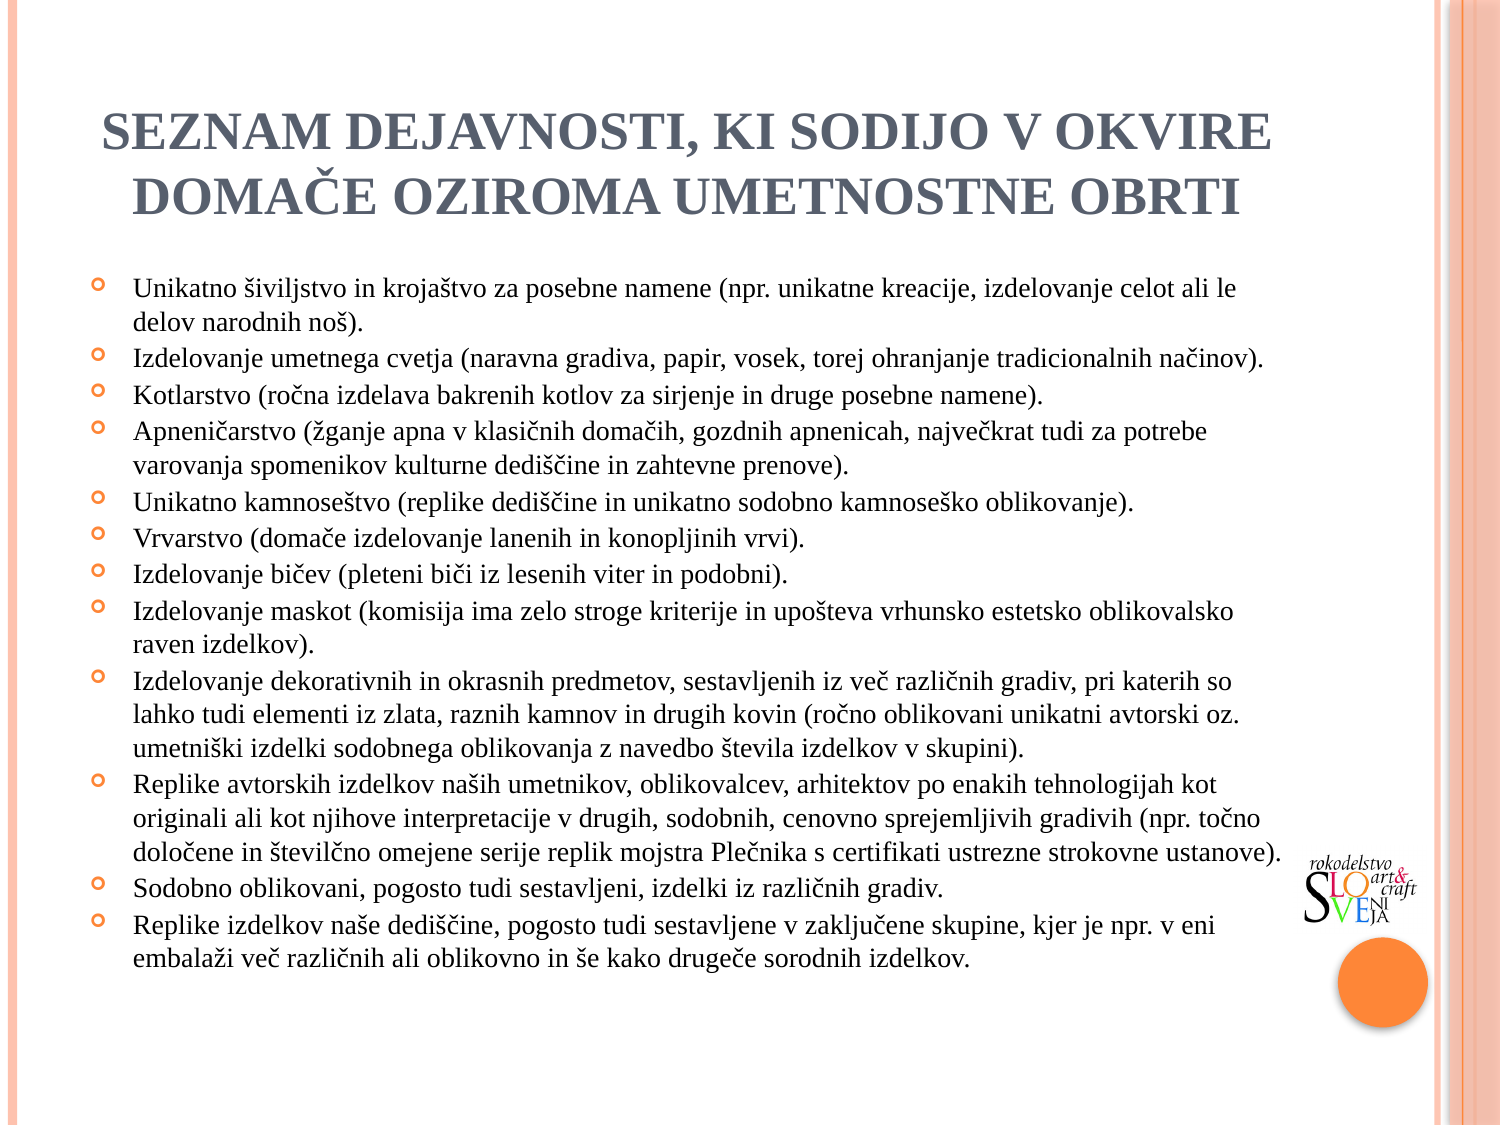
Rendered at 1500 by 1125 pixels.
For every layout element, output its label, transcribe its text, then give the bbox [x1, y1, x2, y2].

list Unikatno šiviljstvo in krojaštvo za posebne namene (npr. unikatne kreacije, izdelovanje celot ali le delov narodnih noš). Izdelovanje umetnega cvetja (naravna gradiva, papir, vosek, torej ohranjanje tradicionalnih načinov). Kotlarstvo (ročna izdelava bakrenih kotlov za sirjenje in druge posebne namene). Apneničarstvo (žganje apna v klasičnih domačih, gozdnih apnenicah, največkrat tudi za potrebe varovanja spomenikov kulturne dediščine in zahtevne prenove). Unikatno kamnoseštvo (replike dediščine in unikatno sodobno kamnoseško oblikovanje). Vrvarstvo (domače izdelovanje lanenih in konopljinih vrvi). Izdelovanje bičev (pleteni biči iz lesenih viter in podobni). Izdelovanje maskot (komisija ima zelo stroge kriterije in upošteva vrhunsko estetsko oblikovalsko raven izdelkov). Izdelovanje dekorativnih in okrasnih predmetov, sestavljenih iz več različnih gradiv, pri katerih so lahko tudi elementi iz zlata, raznih kamnov in drugih kovin (ročno oblikovani unikatni avtorski oz. umetniški izdelki sodobnega oblikovanja z navedbo števila izdelkov v skupini). Replike avtorskih izdelkov naših umetnikov, oblikovalcev, arhitektov po enakih tehnologijah kot originali ali kot njihove interpretacije v drugih, sodobnih, cenovno sprejemljivih gradivih (npr. točno določene in številčno omejene serije replik mojstra Plečnika s certifikati ustrezne strokovne ustanove). Sodobno oblikovani, pogosto tudi sestavljeni, izdelki iz različnih gradiv. Replike izdelkov naše dediščine, pogosto tudi sestavljene v zaključene skupine, kjer je npr. v eni embalaži več različnih ali oblikovno in še kako drugeče sorodnih izdelkov. [75, 262, 1300, 1062]
title Seznam dejavnosti, ki sodijo v okvire domače oziroma umetnostne obrti [75, 45, 1300, 233]
picture [1292, 845, 1428, 934]
